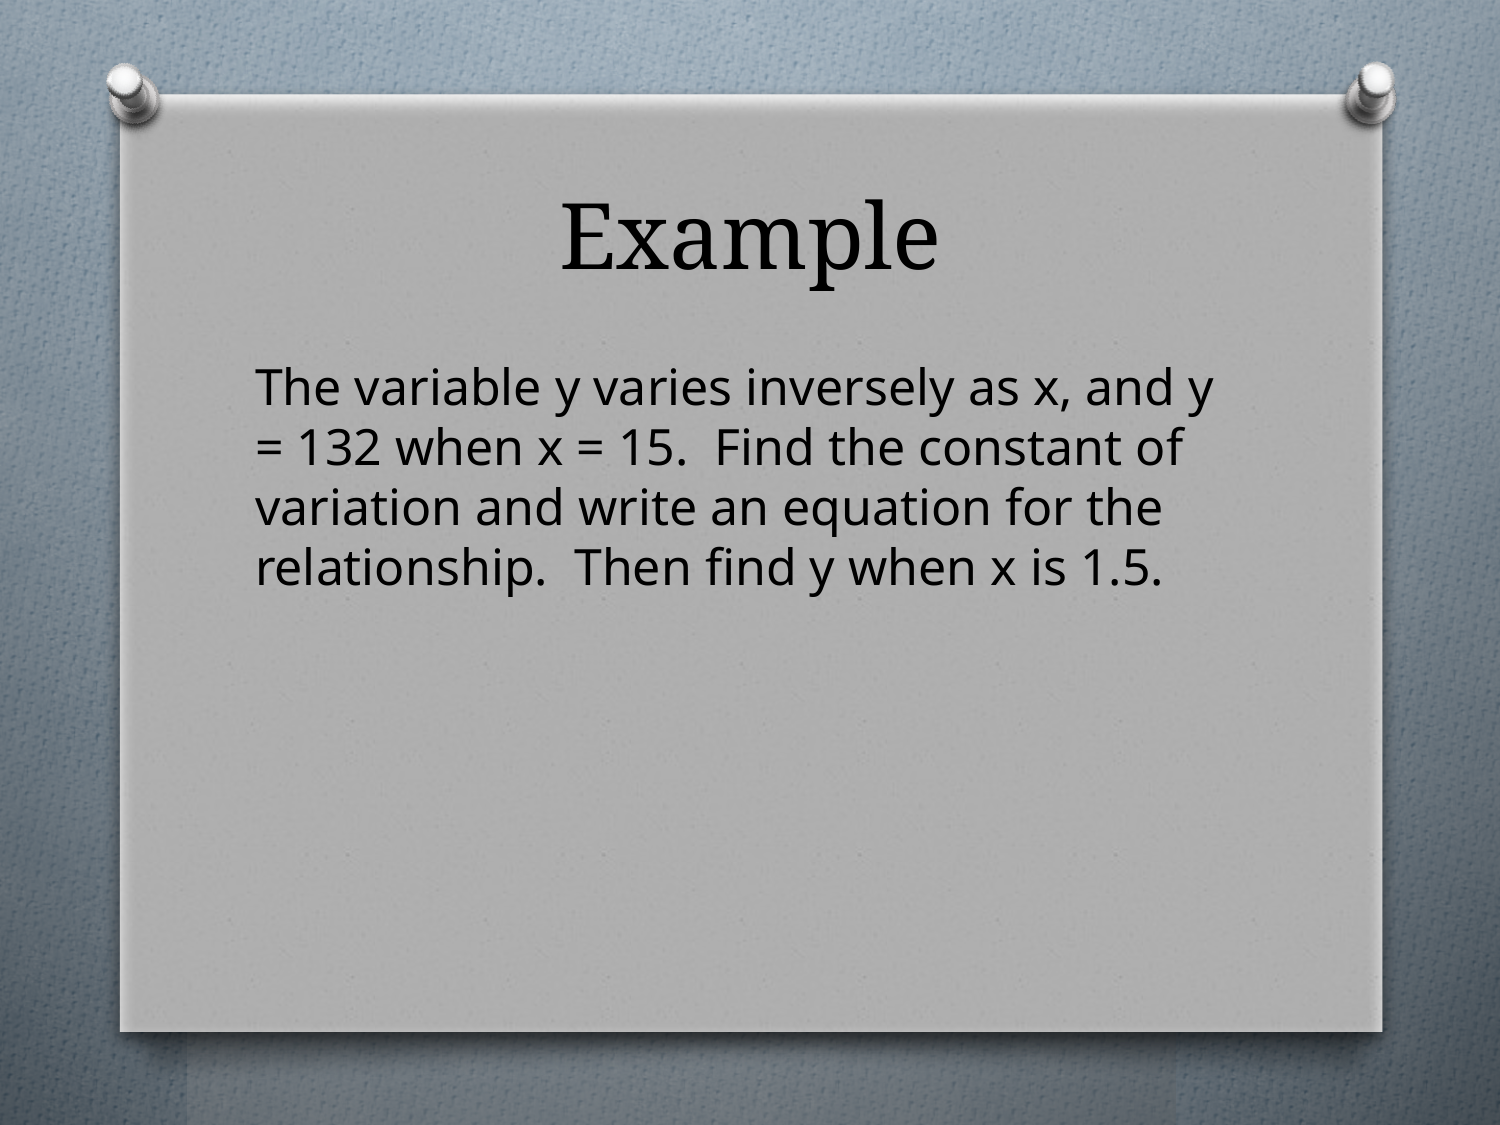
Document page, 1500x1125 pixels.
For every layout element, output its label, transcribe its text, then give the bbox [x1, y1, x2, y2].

list The variable y varies inversely as x, and y = 132 when x = 15. Find the constant of variation and write an equation for the relationship. Then find y when x is 1.5. [240, 347, 1257, 939]
title Example [179, 134, 1323, 332]
picture [75, 29, 198, 153]
picture [1317, 35, 1439, 156]
